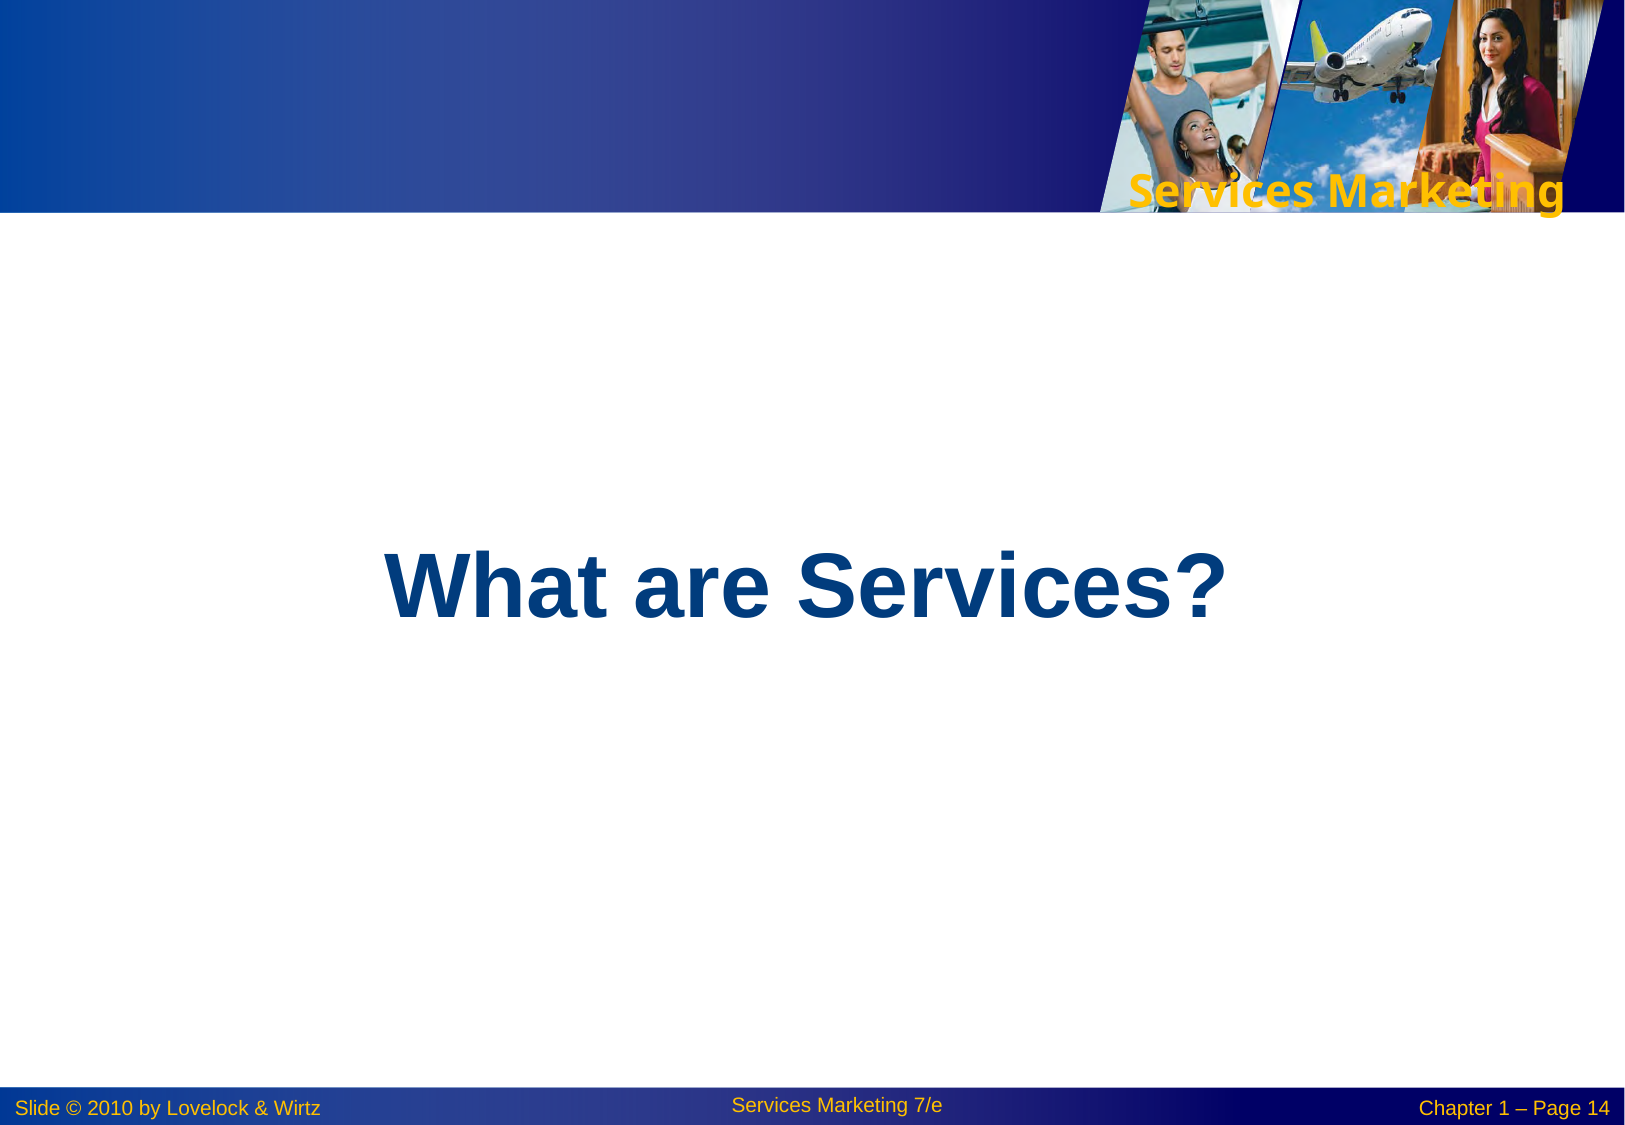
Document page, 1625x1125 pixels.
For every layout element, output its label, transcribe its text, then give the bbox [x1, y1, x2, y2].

picture [1100, 0, 1604, 213]
picture [1546, 187, 1556, 202]
text_box What are Services? [115, 410, 1500, 740]
picture [1162, 186, 1172, 192]
